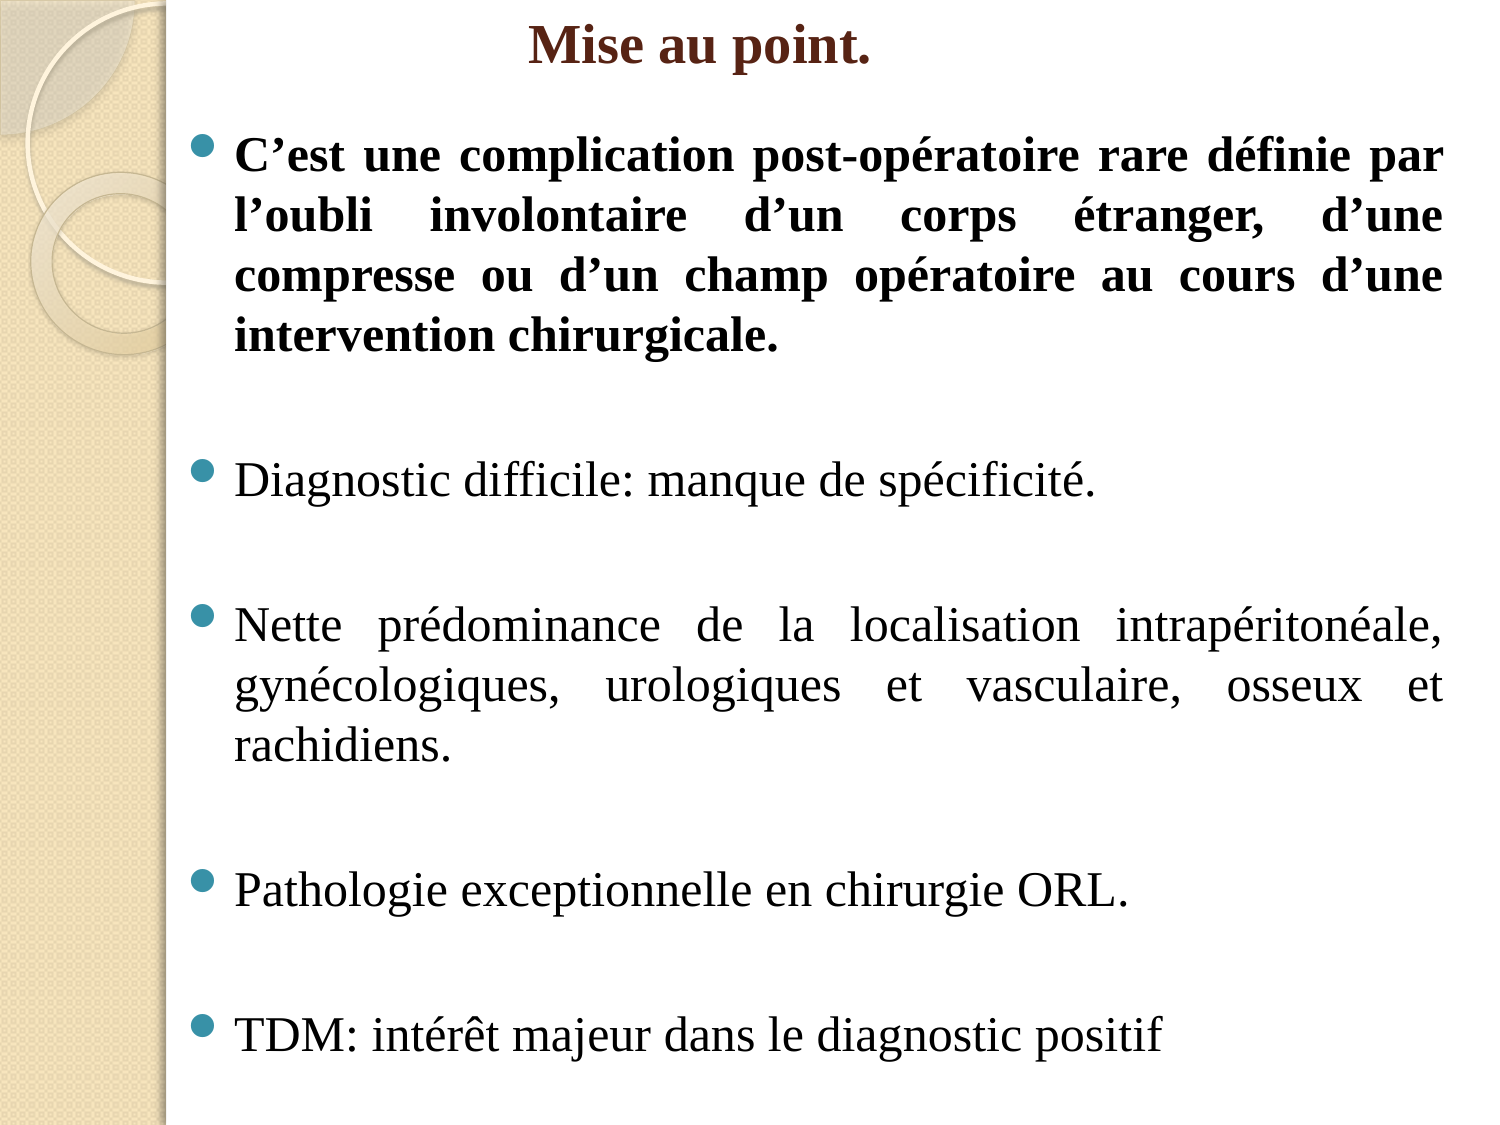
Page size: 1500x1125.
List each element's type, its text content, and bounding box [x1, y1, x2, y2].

list C’est une complication post-opératoire rare définie par l’oubli involontaire d’un corps étranger, d’une compresse ou d’un champ opératoire au cours d’une intervention chirurgicale. Diagnostic difficile: manque de spécificité. Nette prédominance de la localisation intrapéritonéale, gynécologiques, urologiques et vasculaire, osseux et rachidiens. Pathologie exceptionnelle en chirurgie ORL. TDM: intérêt majeur dans le diagnostic positif [159, 113, 1459, 1125]
title Mise au point. [513, 0, 1111, 83]
